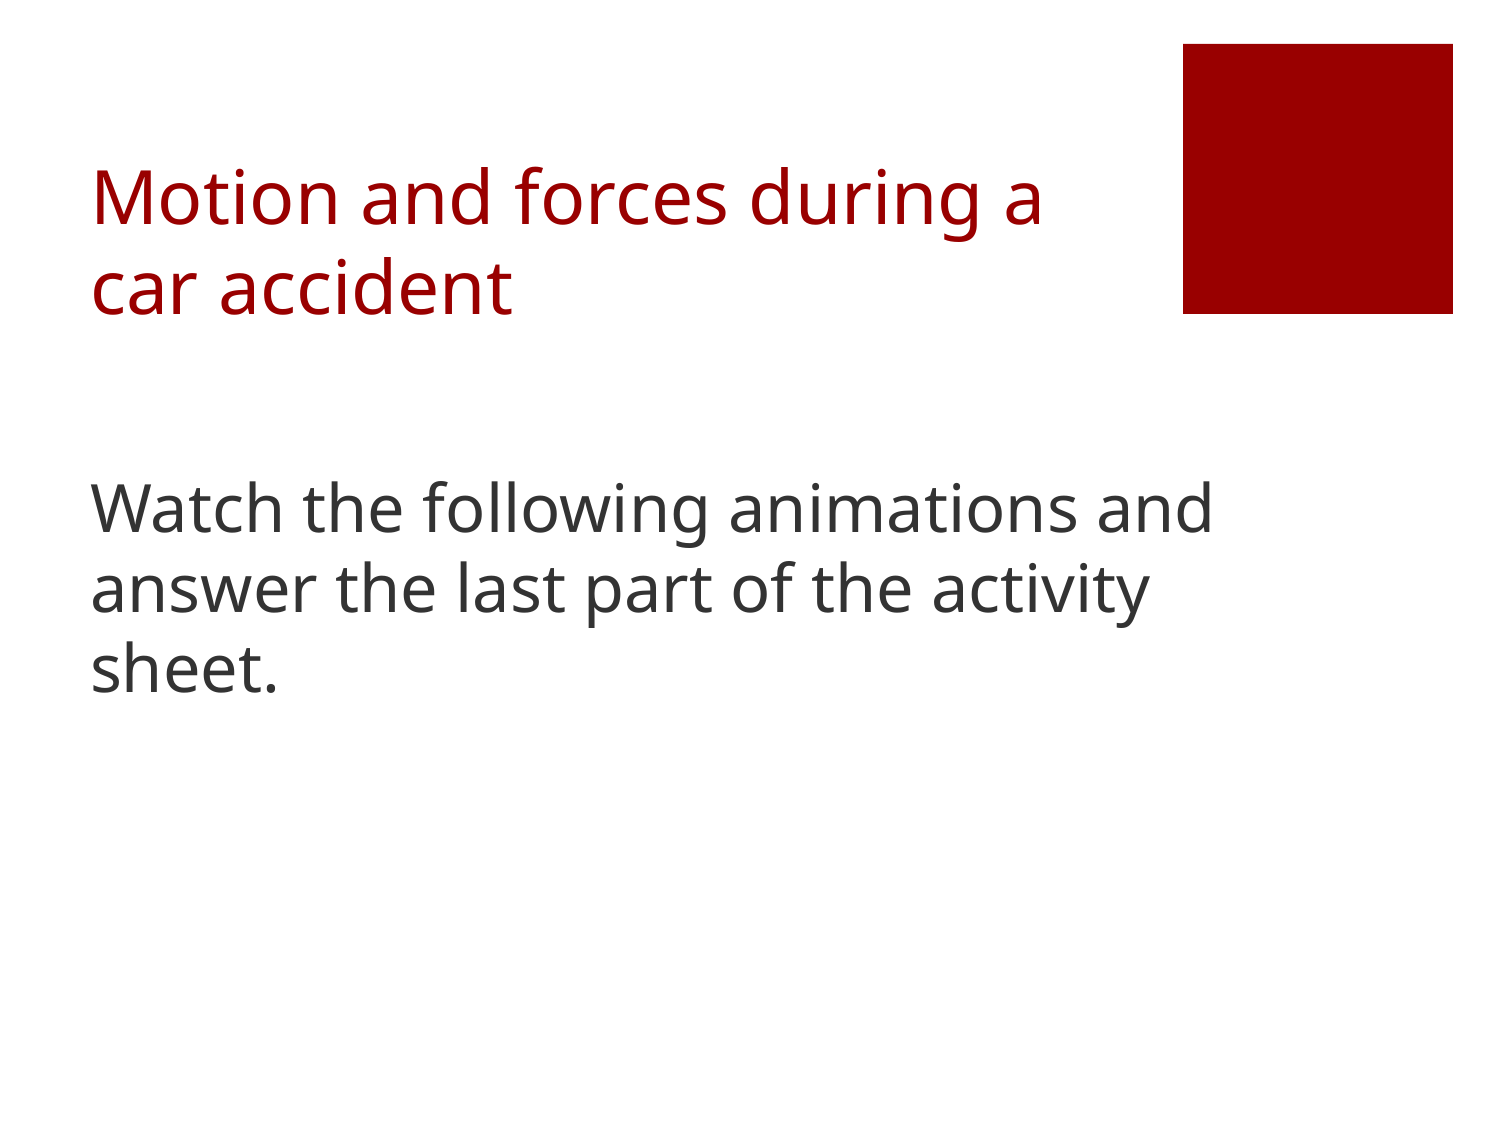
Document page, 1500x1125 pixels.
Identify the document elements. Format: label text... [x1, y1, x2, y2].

list Watch the following animations and answer the last part of the activity sheet. [75, 458, 1297, 707]
title Motion and forces during a car accident [75, 149, 1143, 338]
